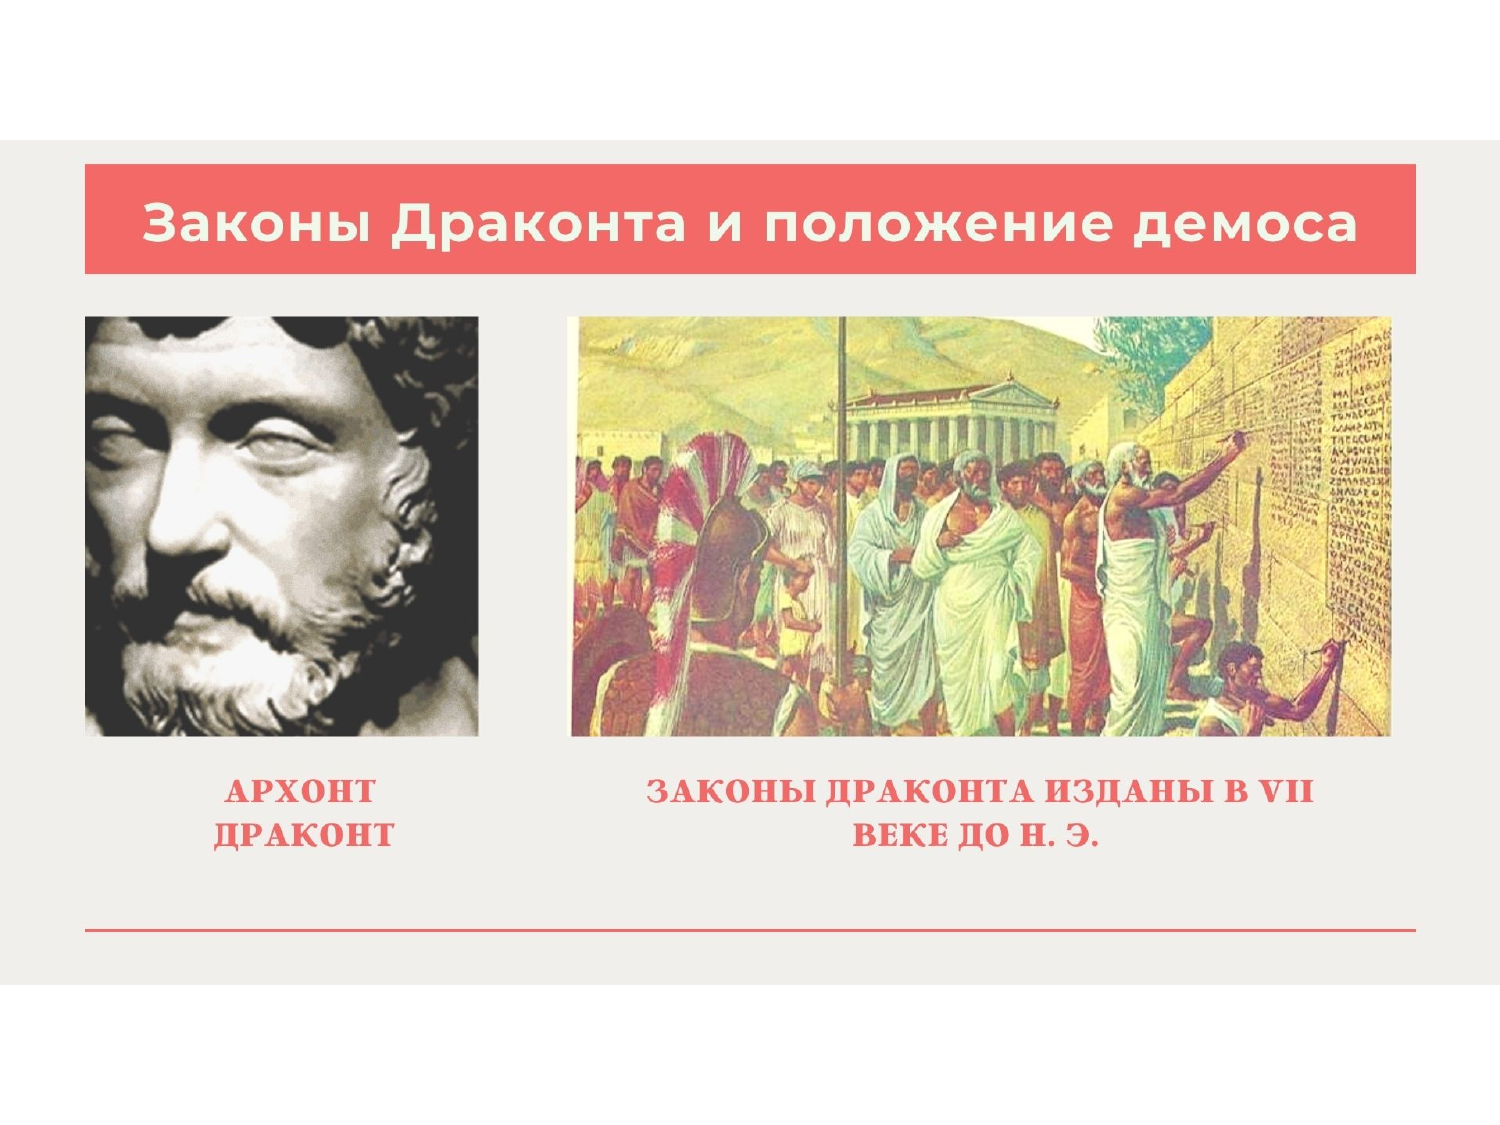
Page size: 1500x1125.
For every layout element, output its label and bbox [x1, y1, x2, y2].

picture [0, 140, 1500, 985]
